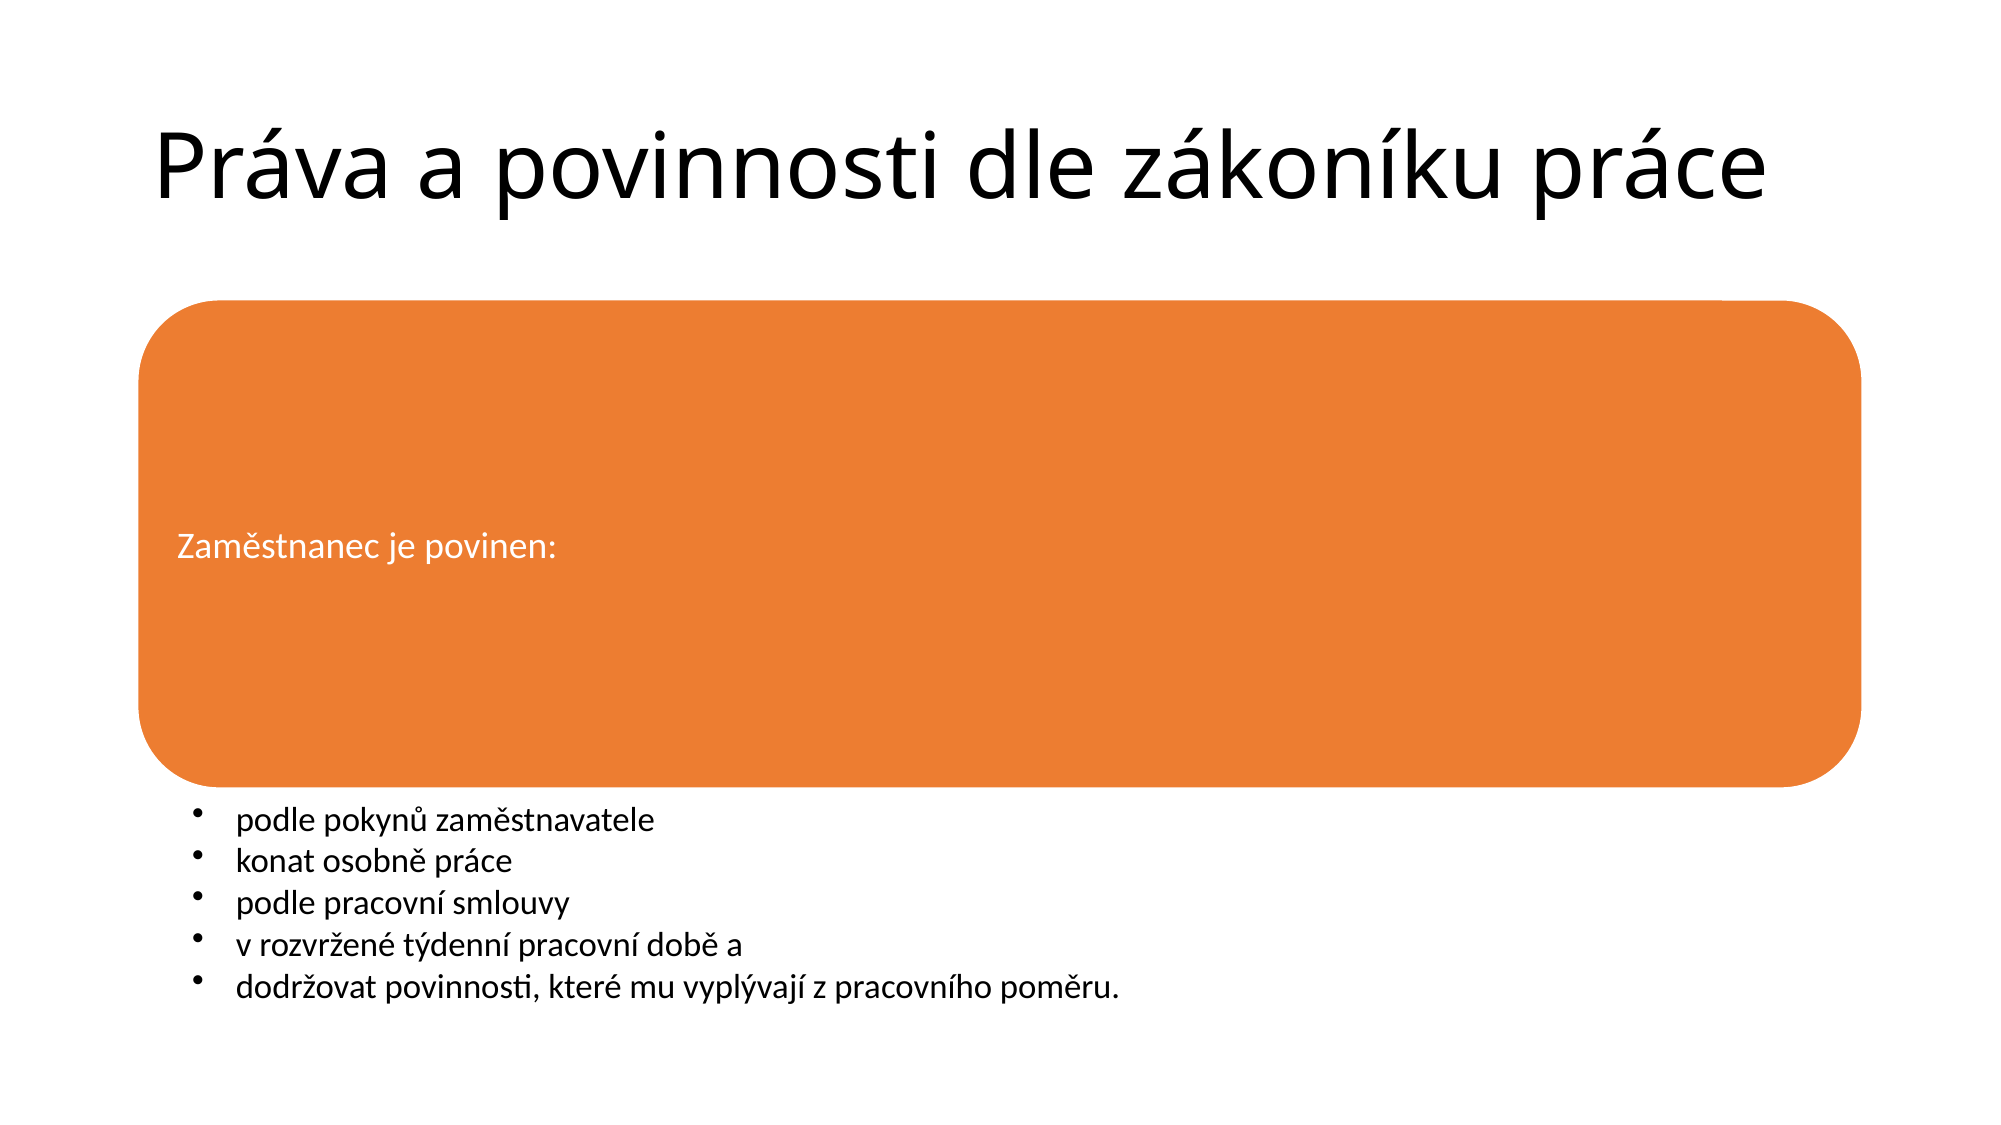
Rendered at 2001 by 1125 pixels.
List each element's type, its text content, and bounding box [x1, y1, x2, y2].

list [137, 299, 1863, 1014]
title Práva a povinnosti dle zákoníku práce [137, 59, 1863, 278]
